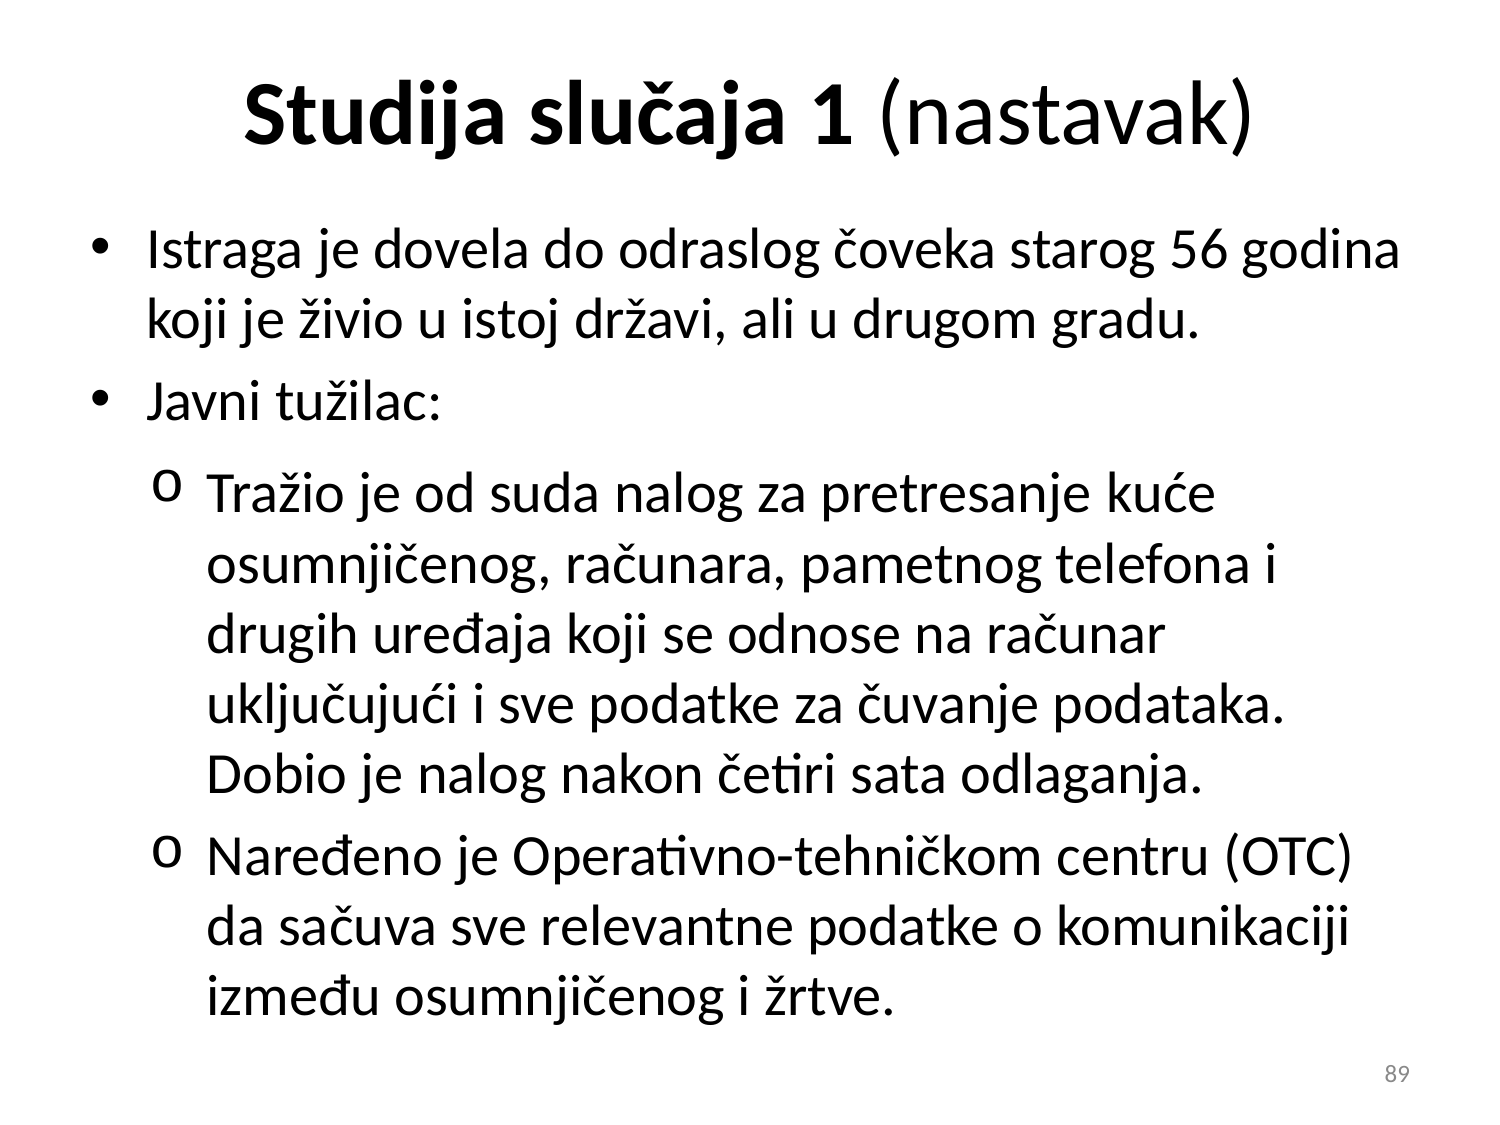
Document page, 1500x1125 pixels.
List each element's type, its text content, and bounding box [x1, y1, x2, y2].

list Istraga je dovela do odraslog čoveka starog 56 godina koji je živio u istoj državi, ali u drugom gradu. Javni tužilac: Tražio je od suda nalog za pretresanje kuće osumnjičenog, računara, pametnog telefona i drugih uređaja koji se odnose na računar uključujući i sve podatke za čuvanje podataka. Dobio je nalog nakon četiri sata odlaganja. Naređeno je Operativno-tehničkom centru (OTC) da sačuva sve relevantne podatke o komunikaciji između osumnjičenog i žrtve. [75, 203, 1425, 1093]
title Studija slučaja 1 (nastavak) [75, 45, 1425, 187]
slide_number 89 [1074, 1042, 1425, 1103]
